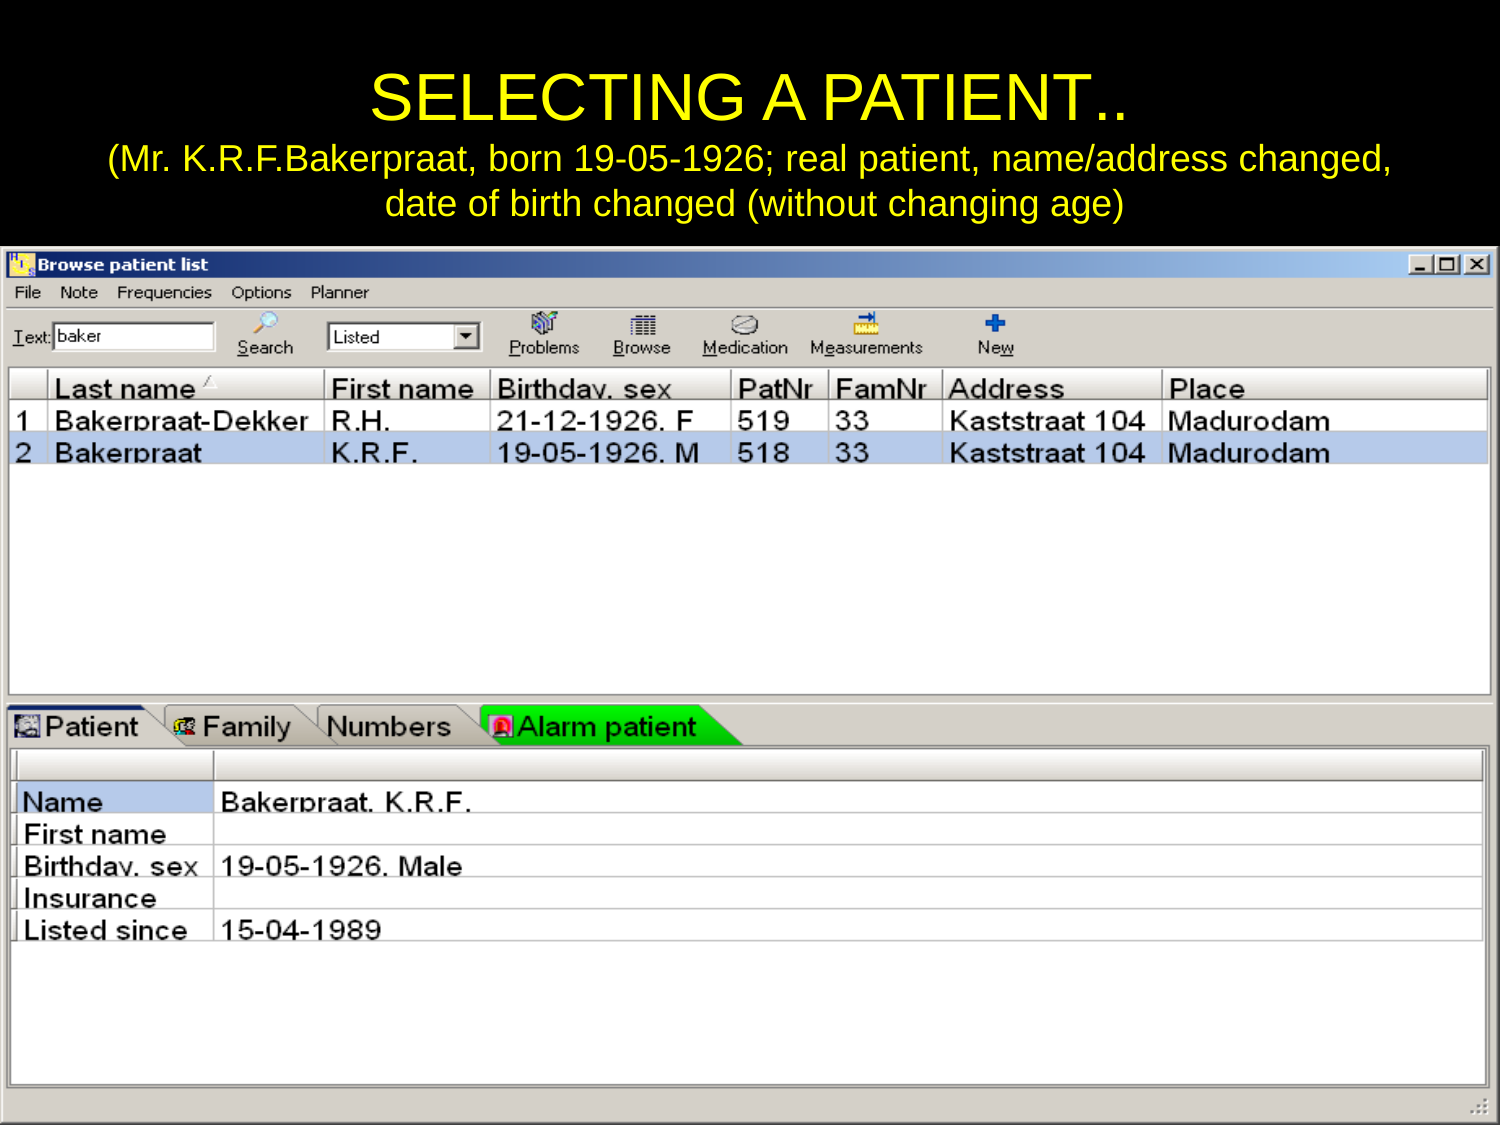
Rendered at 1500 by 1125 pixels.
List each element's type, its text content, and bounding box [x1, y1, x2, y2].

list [0, 245, 1500, 1125]
title SELECTING A PATIENT.. (Mr. K.R.F.Bakerpraat, born 19-05-1926; real patient, name/address changed, date of birth changed (without changing age) [75, 45, 1425, 233]
